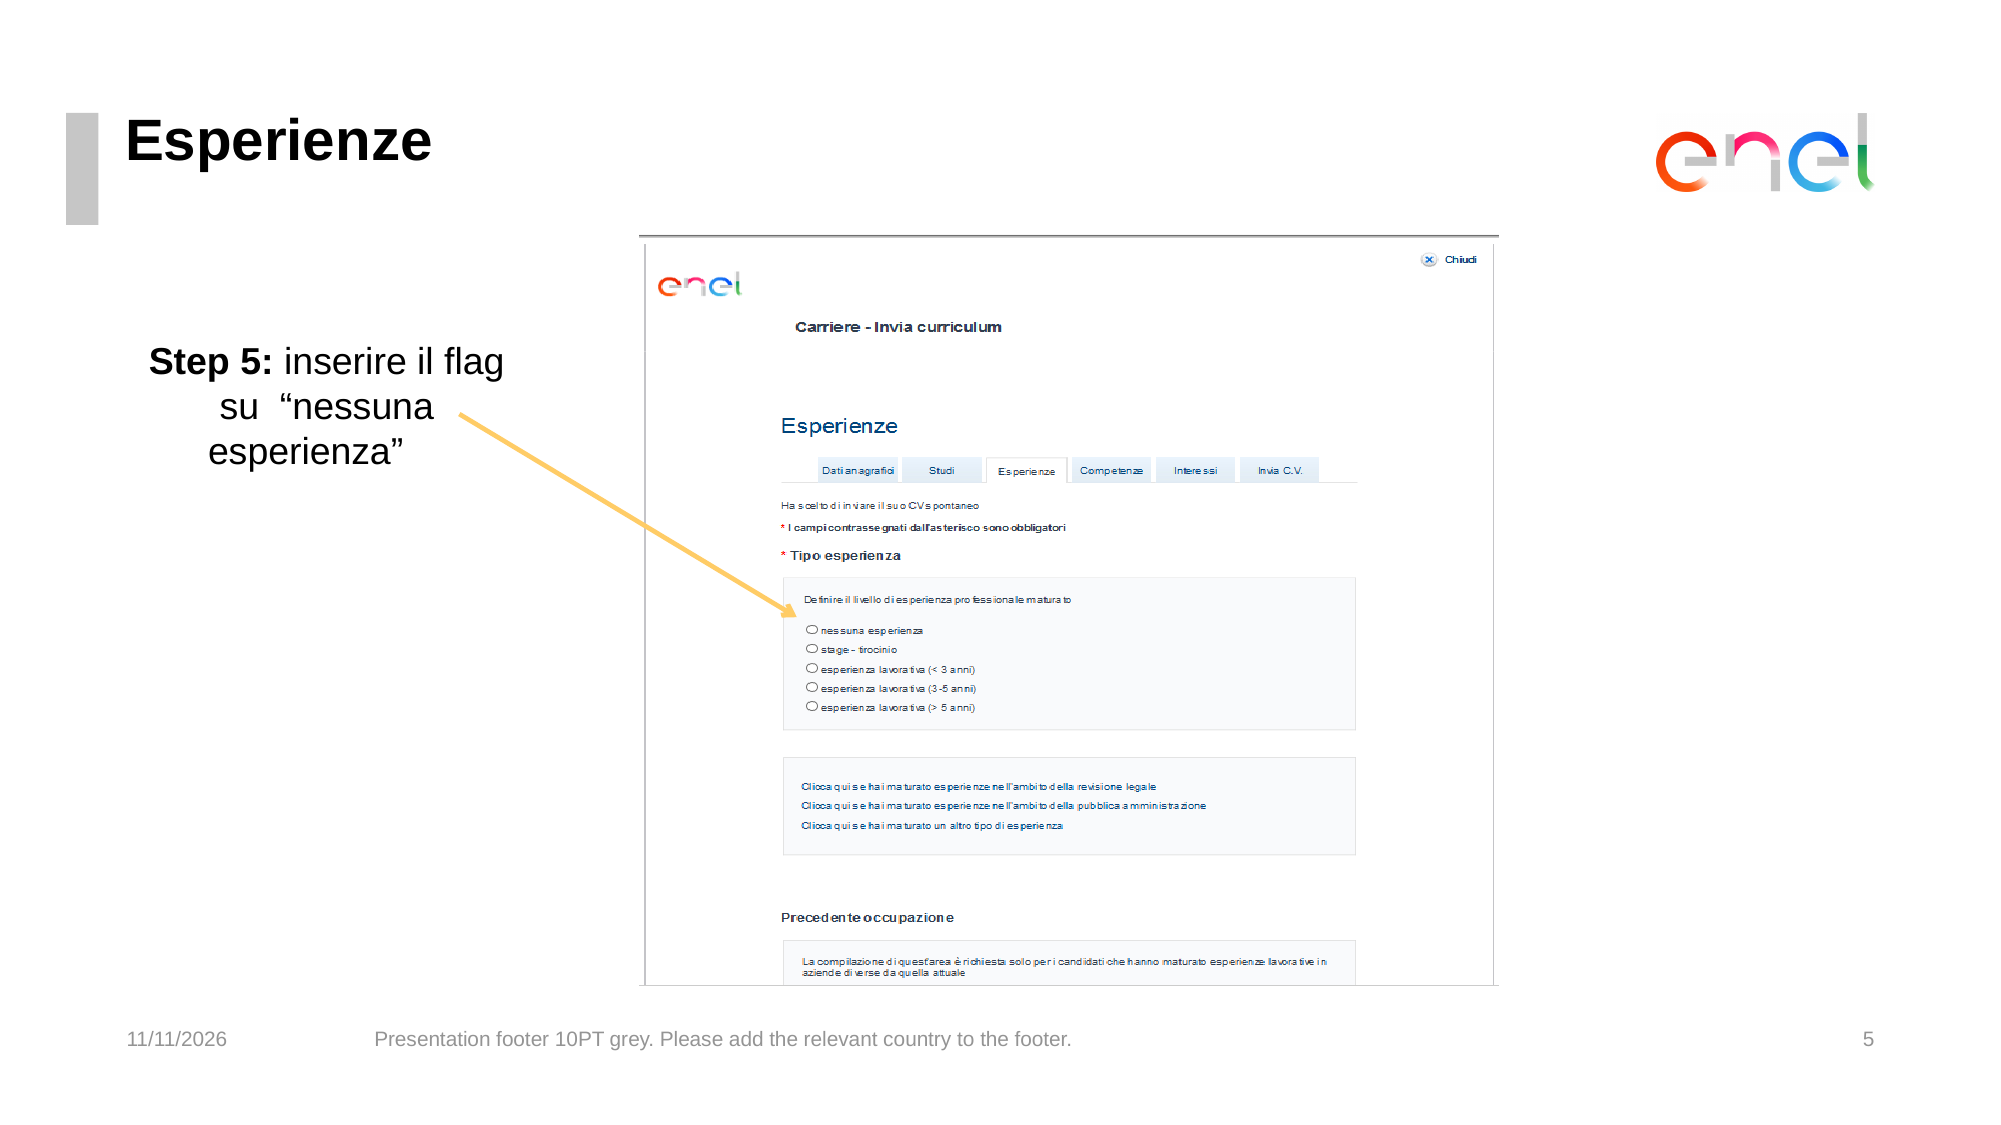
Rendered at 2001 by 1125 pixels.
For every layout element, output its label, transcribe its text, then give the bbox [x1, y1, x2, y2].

picture [639, 234, 1499, 986]
slide_number 5 [1749, 1027, 1875, 1053]
picture [1656, 113, 1875, 192]
footer Presentation footer 10PT grey. Please add the relevant country to the footer. [374, 1027, 1749, 1053]
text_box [459, 413, 797, 618]
title Esperienze [125, 109, 1499, 175]
list Step 5: inserire il flag su “nessuna esperienza” [125, 337, 558, 521]
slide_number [126, 1027, 374, 1053]
